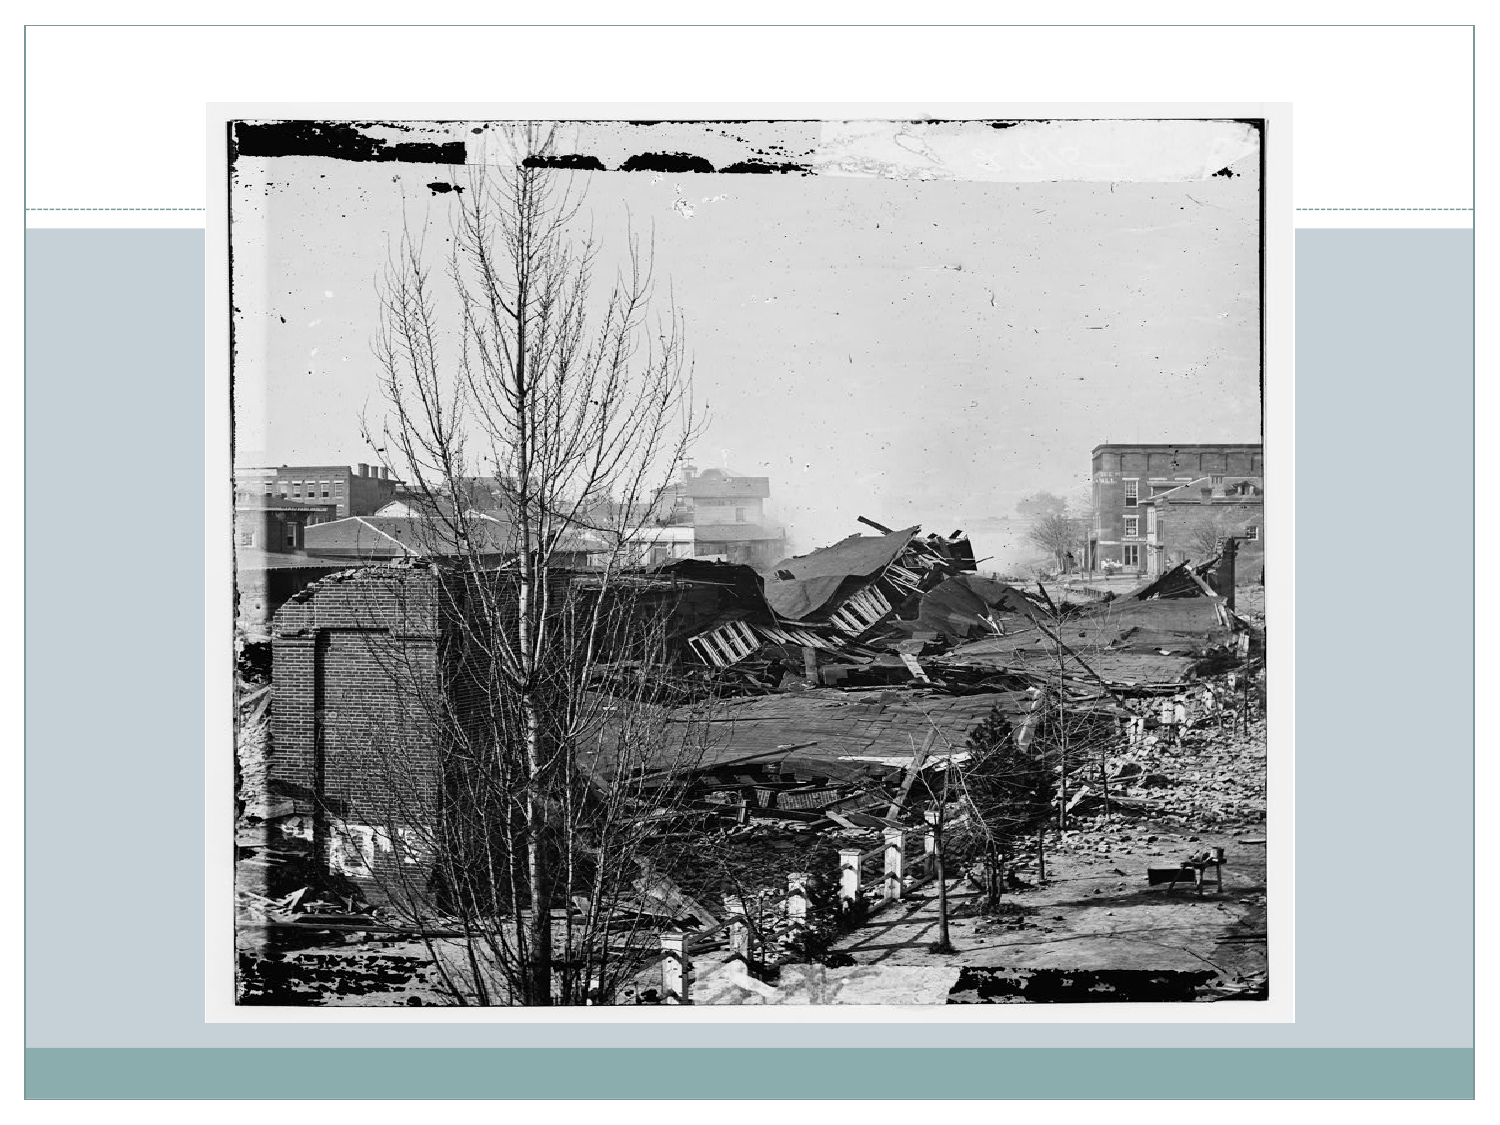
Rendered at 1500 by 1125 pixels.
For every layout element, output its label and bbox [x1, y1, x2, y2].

picture [205, 102, 1295, 1023]
